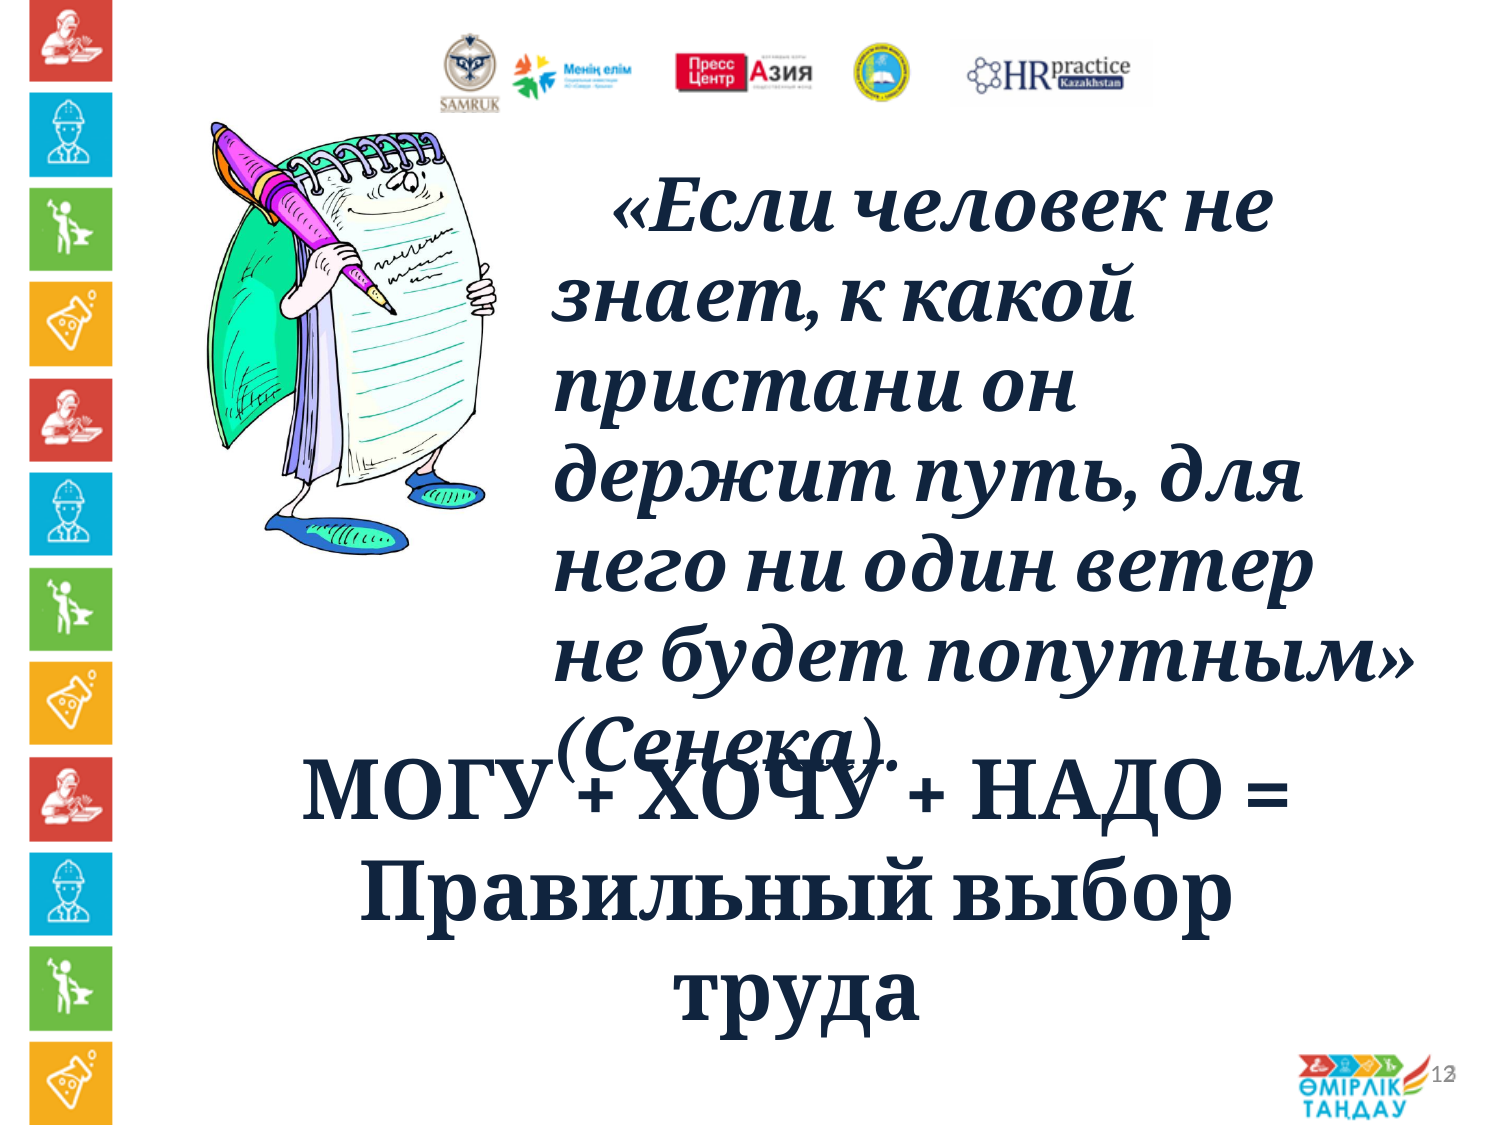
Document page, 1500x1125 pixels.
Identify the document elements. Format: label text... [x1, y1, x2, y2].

slide_number 12 [1074, 1042, 1471, 1103]
text_box «Если человек не знает, к какой пристани он держит путь, для него ни один ветер не будет попутным» (Сенека). [537, 148, 1436, 794]
picture [0, 0, 1500, 1125]
text_box МОГУ + ХОЧУ + НАДО = Правильный выбор труда [165, 729, 1430, 1044]
